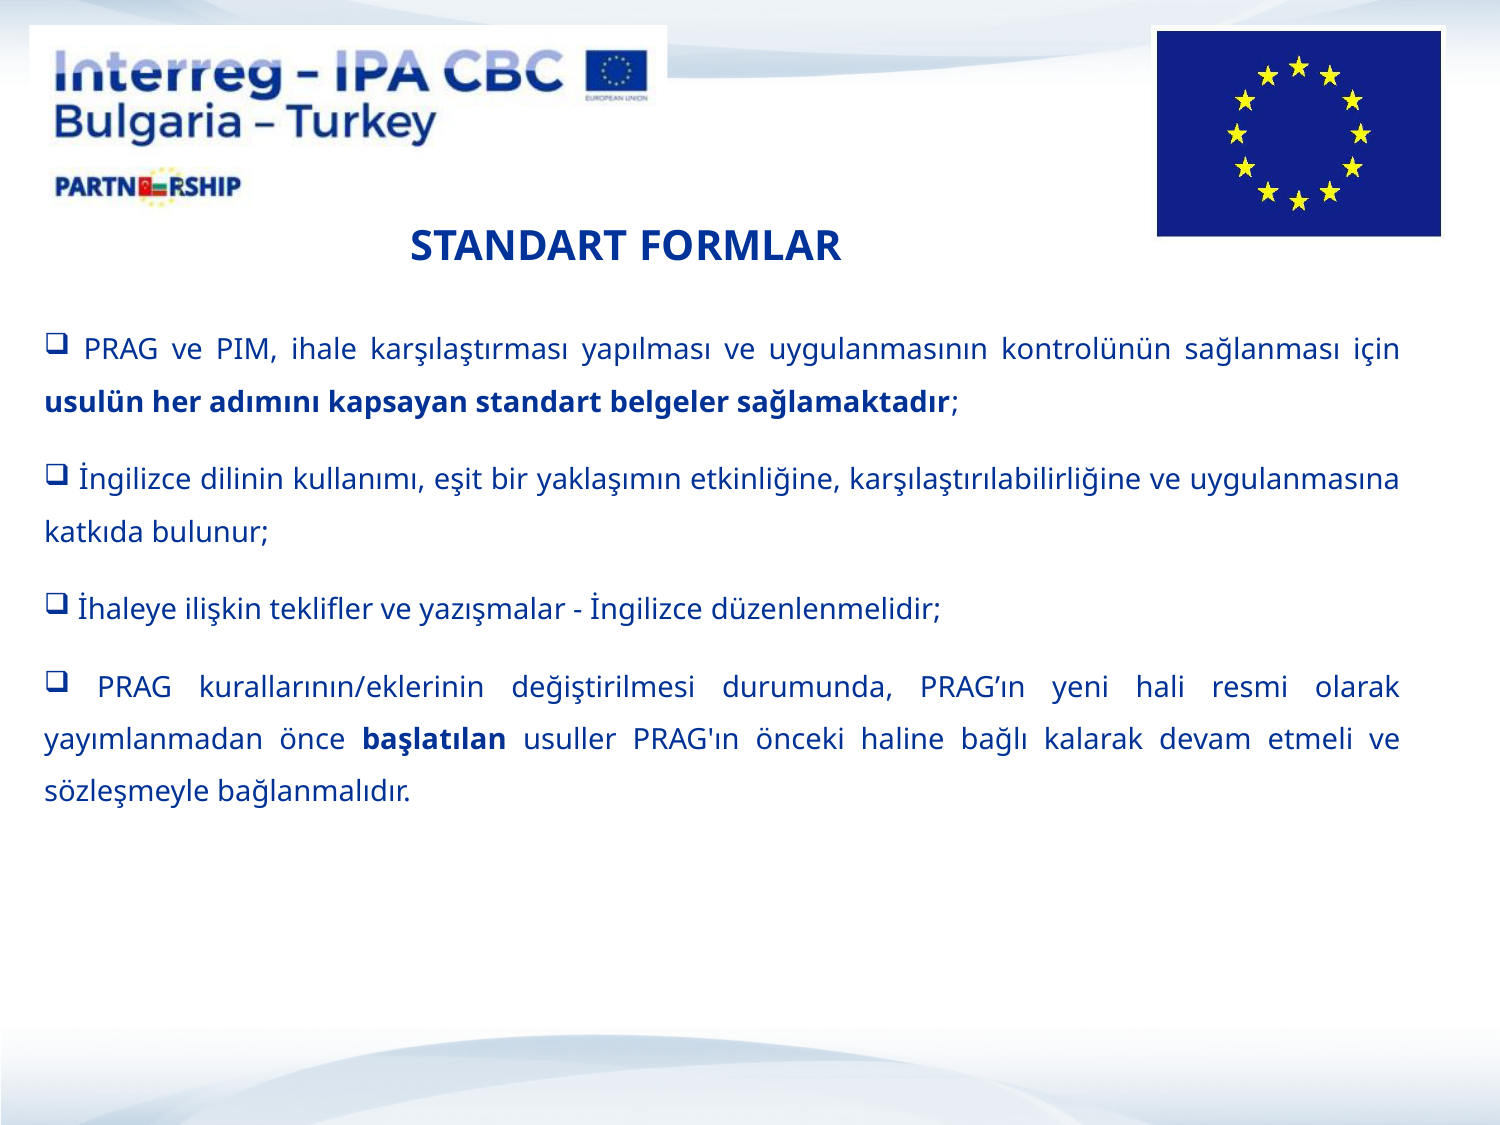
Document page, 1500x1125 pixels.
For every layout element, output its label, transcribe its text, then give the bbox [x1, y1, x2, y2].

text_box PRAG ve PIM, ihale karşılaştırması yapılması ve uygulanmasının kontrolünün sağlanması için usulün her adımını kapsayan standart belgeler sağlamaktadır; İngilizce dilinin kullanımı, eşit bir yaklaşımın etkinliğine, karşılaştırılabilirliğine ve uygulanmasına katkıda bulunur; İhaleye ilişkin teklifler ve yazışmalar - İngilizce düzenlenmelidir; PRAG kurallarının/eklerinin değiştirilmesi durumunda, PRAG’ın yeni hali resmi olarak yayımlanmadan önce başlatılan usuller PRAG'ın önceki haline bağlı kalarak devam etmeli ve sözleşmeyle bağlanmalıdır. [29, 305, 1416, 816]
picture [0, 1027, 1500, 1125]
picture [0, 0, 1500, 242]
title STANDART FORMLAR [395, 184, 928, 310]
